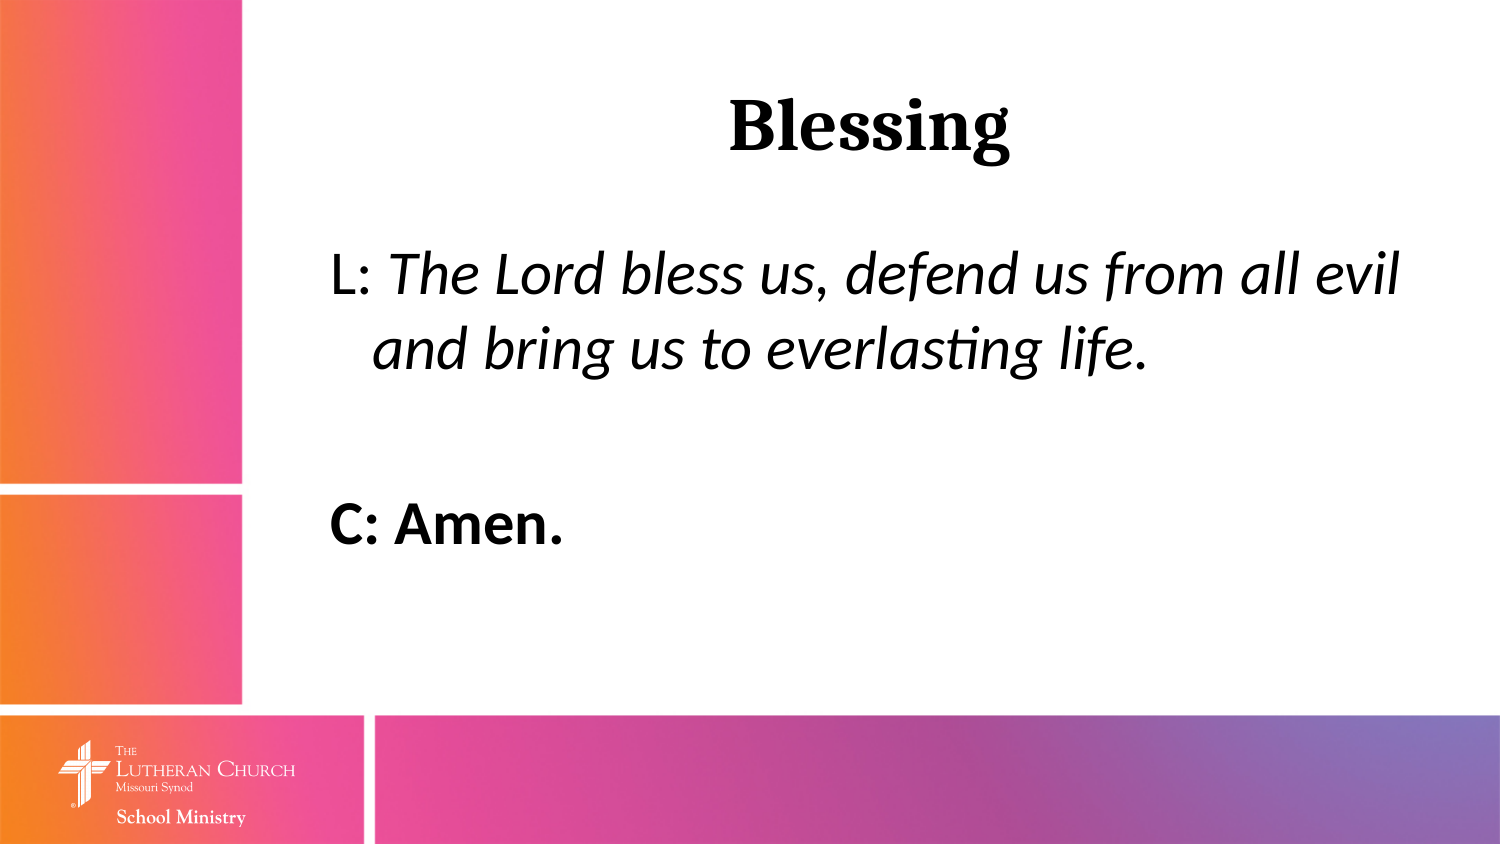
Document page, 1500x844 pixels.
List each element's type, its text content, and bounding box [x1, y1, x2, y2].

picture [0, 0, 1500, 844]
list L: The Lord bless us, defend us from all evil and bring us to everlasting life. C: Amen. [315, 224, 1422, 688]
title Blessing [318, 45, 1422, 208]
